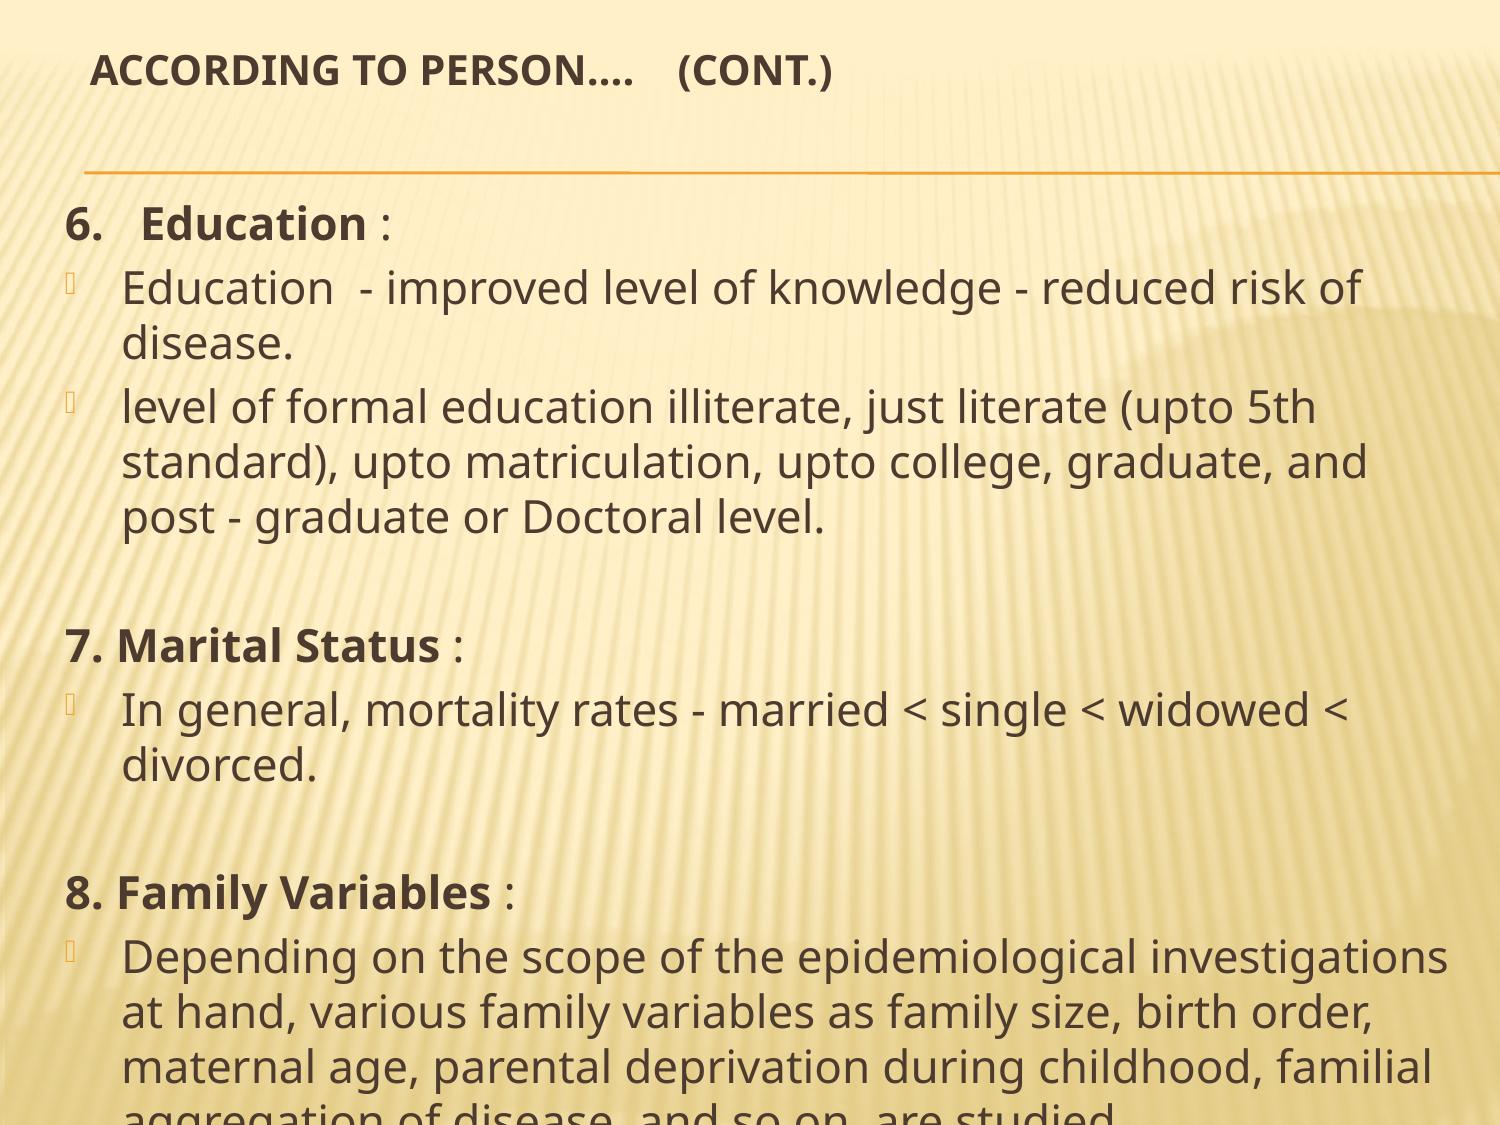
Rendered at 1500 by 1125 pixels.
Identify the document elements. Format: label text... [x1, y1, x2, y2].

list 6. Education : Education - improved level of knowledge - reduced risk of disease. level of formal education illiterate, just literate (upto 5th standard), upto matriculation, upto college, graduate, and post - graduate or Doctoral level. 7. Marital Status : In general, mortality rates - married < single < widowed < divorced. 8. Family Variables : Depending on the scope of the epidemiological investigations at hand, various family variables as family size, birth order, maternal age, parental deprivation during childhood, familial aggregation of disease, and so on, are studied. [50, 187, 1475, 1125]
title according to Person…. (Cont.) [75, 0, 1500, 138]
